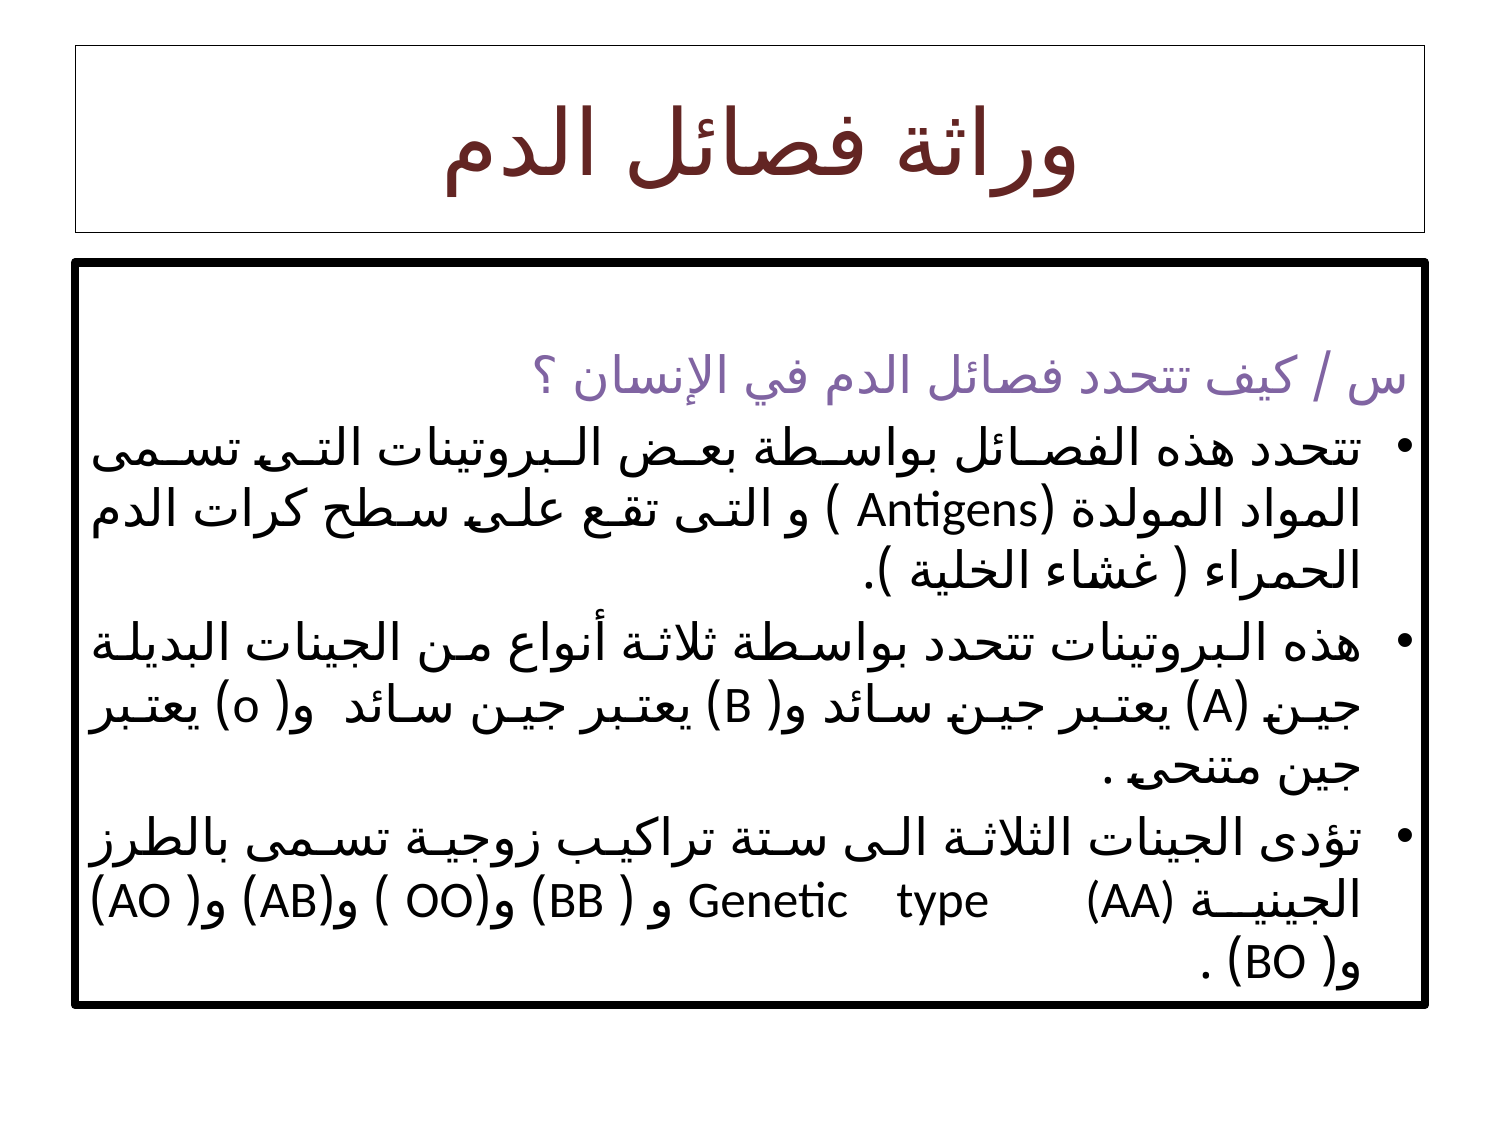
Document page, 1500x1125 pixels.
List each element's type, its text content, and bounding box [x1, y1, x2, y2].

list س / كيف تتحدد فصائل الدم في الإنسان ؟ تتحدد هذه الفصائل بواسطة بعض البروتينات التى تسمى المواد المولدة (Antigens ) و التى تقع على سطح كرات الدم الحمراء ( غشاء الخلية ). هذه البروتينات تتحدد بواسطة ثلاثة أنواع من الجينات البديلة جين (A) يعتبر جين سائد و( B) يعتبر جين سائد و( o) يعتبر جين متنحى . تؤدى الجينات الثلاثة الى ستة تراكيب زوجية تسمى بالطرز الجينية Genetic type (AA) و ( BB) و(OO ) و(AB) و( AO) و( BO) . [75, 262, 1425, 1005]
title وراثة فصائل الدم [75, 45, 1425, 233]
